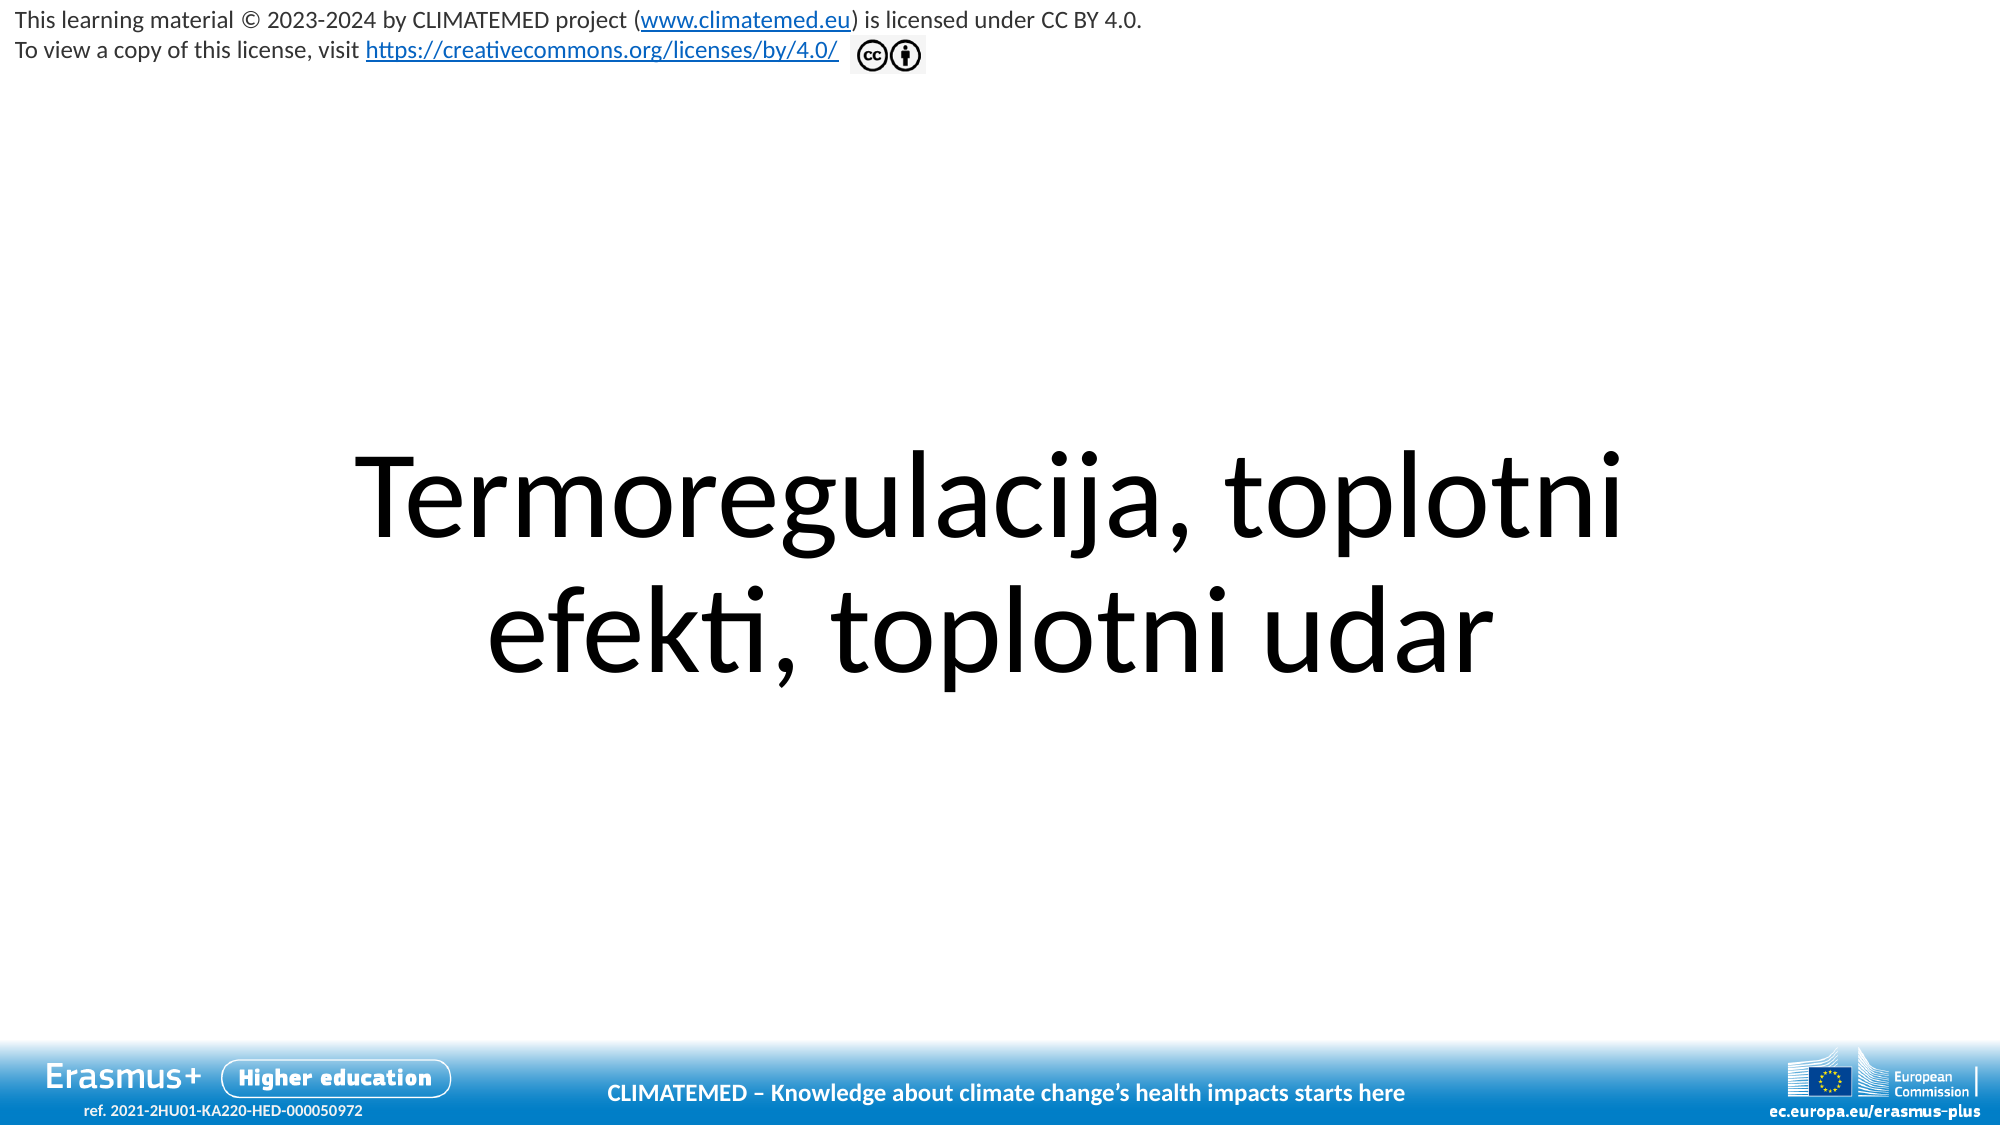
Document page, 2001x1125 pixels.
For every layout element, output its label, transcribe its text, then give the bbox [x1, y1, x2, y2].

picture [0, 899, 2000, 1125]
picture [850, 35, 926, 74]
title Termoregulacija, toplotni efekti, toplotni udar [241, 315, 1742, 708]
